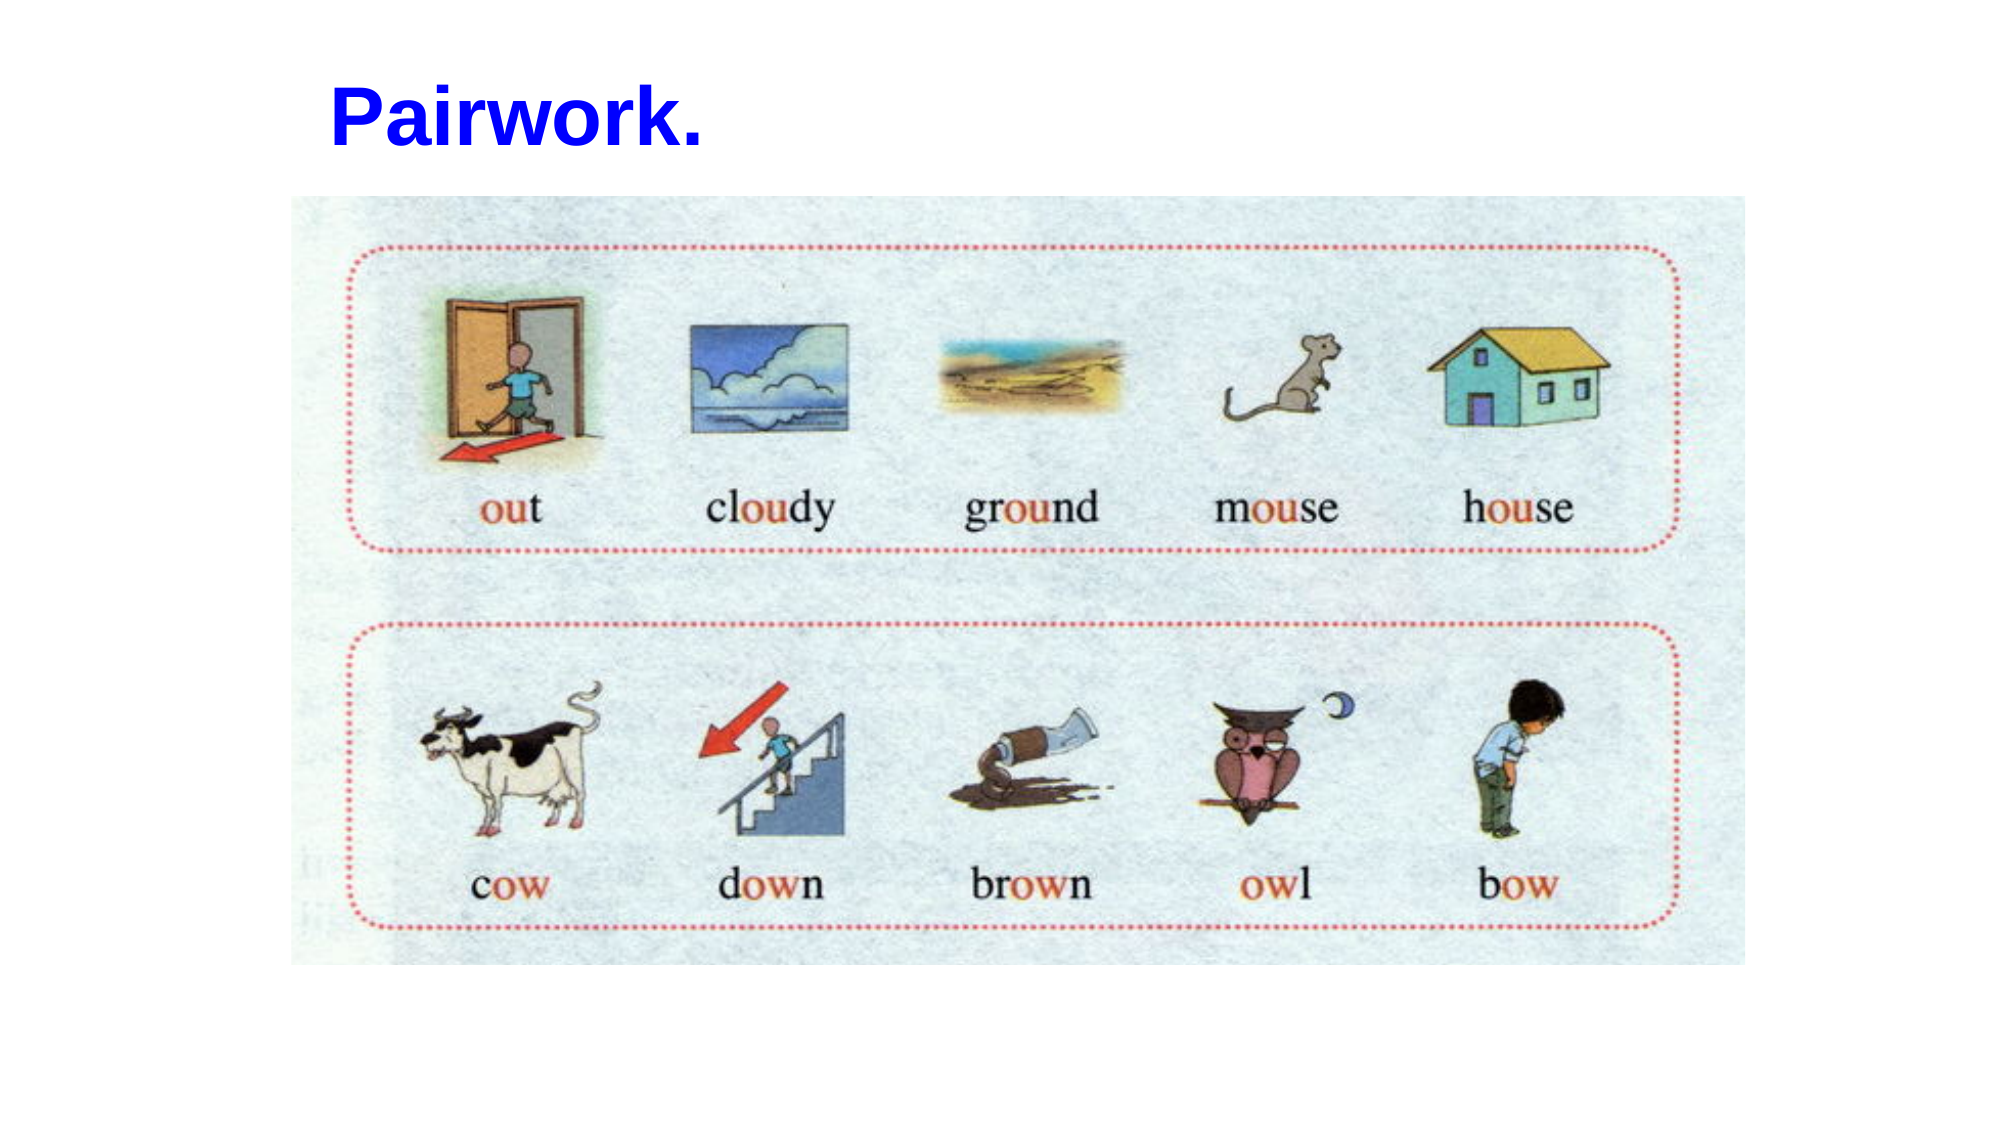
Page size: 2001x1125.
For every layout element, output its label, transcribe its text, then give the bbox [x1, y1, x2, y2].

text_box Pairwork. [315, 54, 901, 170]
picture [291, 196, 1746, 965]
